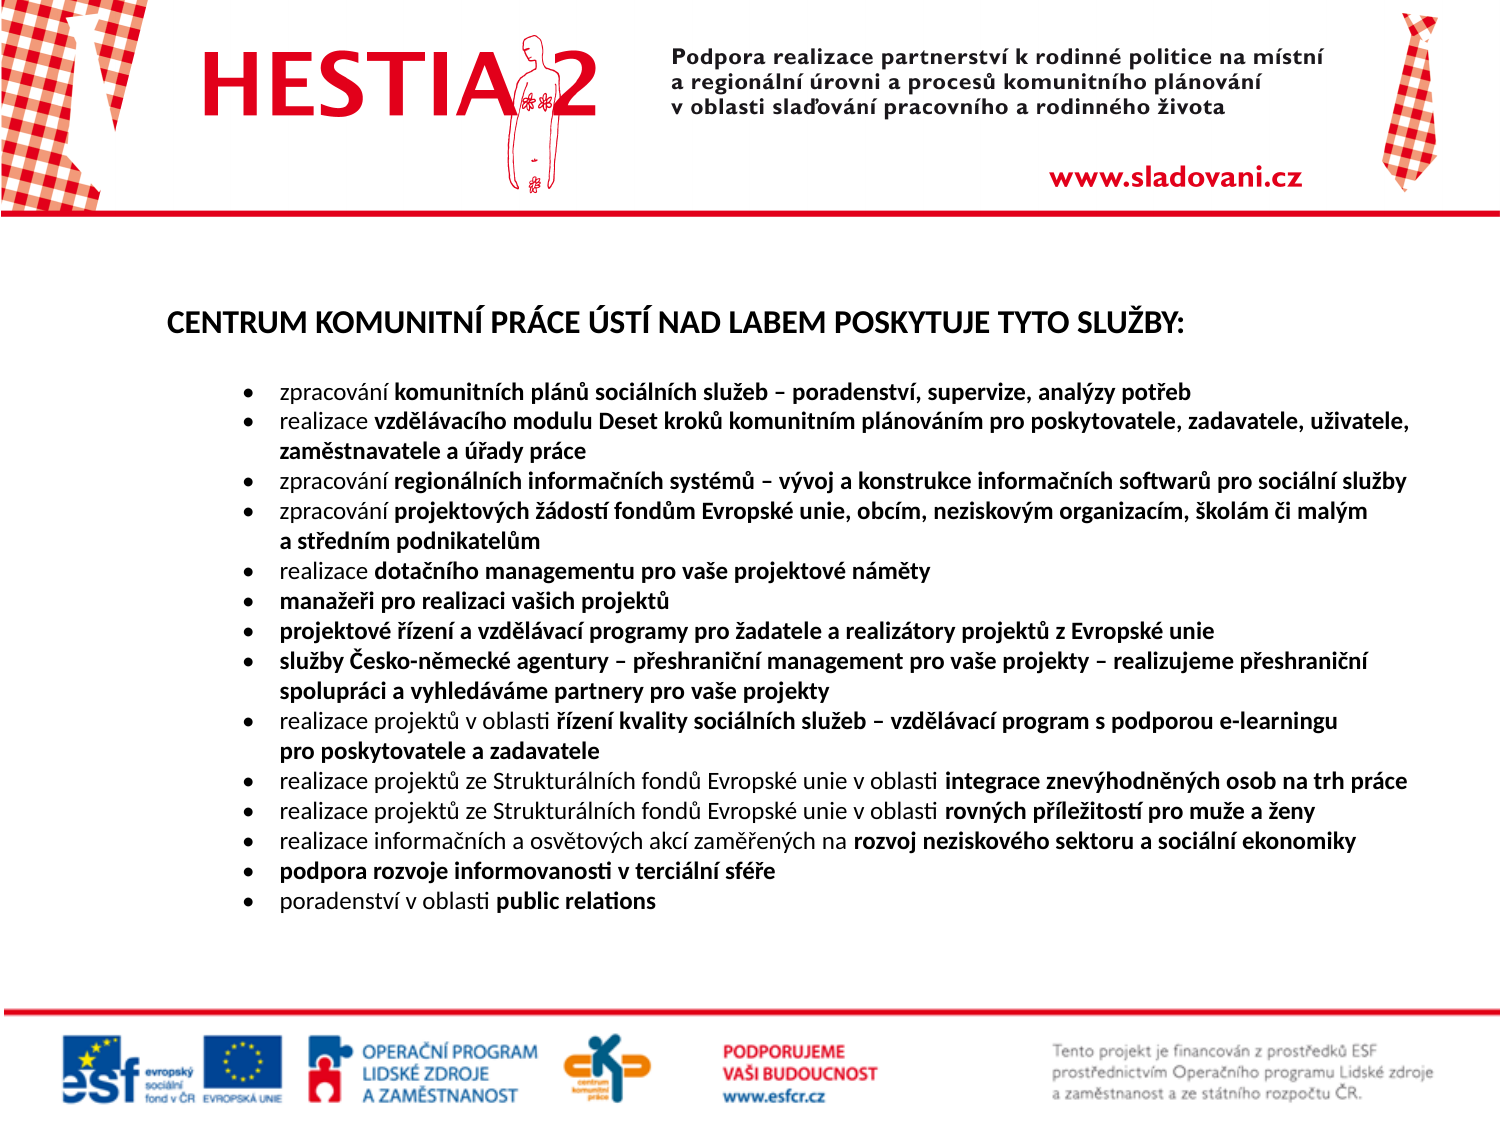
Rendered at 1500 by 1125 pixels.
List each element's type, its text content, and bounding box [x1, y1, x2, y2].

text_box CENTRUM KOMUNITNÍ PRÁCE ÚSTÍ NAD LABEM POSKYTUJE TYTO SLUŽBY: • zpracování komunitních plánů sociálních služeb – poradenství, supervize, analýzy potřeb • realizace vzdělávacího modulu Deset kroků komunitním plánováním pro poskytovatele, zadavatele, uživatele, zaměstnavatele a úřady práce • zpracování regionálních informačních systémů – vývoj a konstrukce informačních softwarů pro sociální služby • zpracování projektových žádostí fondům Evropské unie, obcím, neziskovým organizacím, školám či malým a středním podnikatelům • realizace dotačního managementu pro vaše projektové náměty • manažeři pro realizaci vašich projektů • projektové řízení a vzdělávací programy pro žadatele a realizátory projektů z Evropské unie • služby Česko-německé agentury – přeshraniční management pro vaše projekty – realizujeme přeshraniční spolupráci a vyhledáváme partnery pro vaše projekty • realizace projektů v oblasti řízení kvality sociálních služeb – vzdělávací program s podporou e-learningu pro poskytovatele a zadavatele • realizace projektů ze Strukturálních fondů Evropské unie v oblasti integrace znevýhodněných osob na trh práce • realizace projektů ze Strukturálních fondů Evropské unie v oblasti rovných příležitostí pro muže a ženy • realizace informačních a osvětových akcí zaměřených na rozvoj neziskového sektoru a sociální ekonomiky • podpora rozvoje informovanosti v terciální sféře • poradenství v oblasti public relations [152, 292, 1430, 922]
picture [4, 1004, 1500, 1125]
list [0, 0, 1500, 217]
